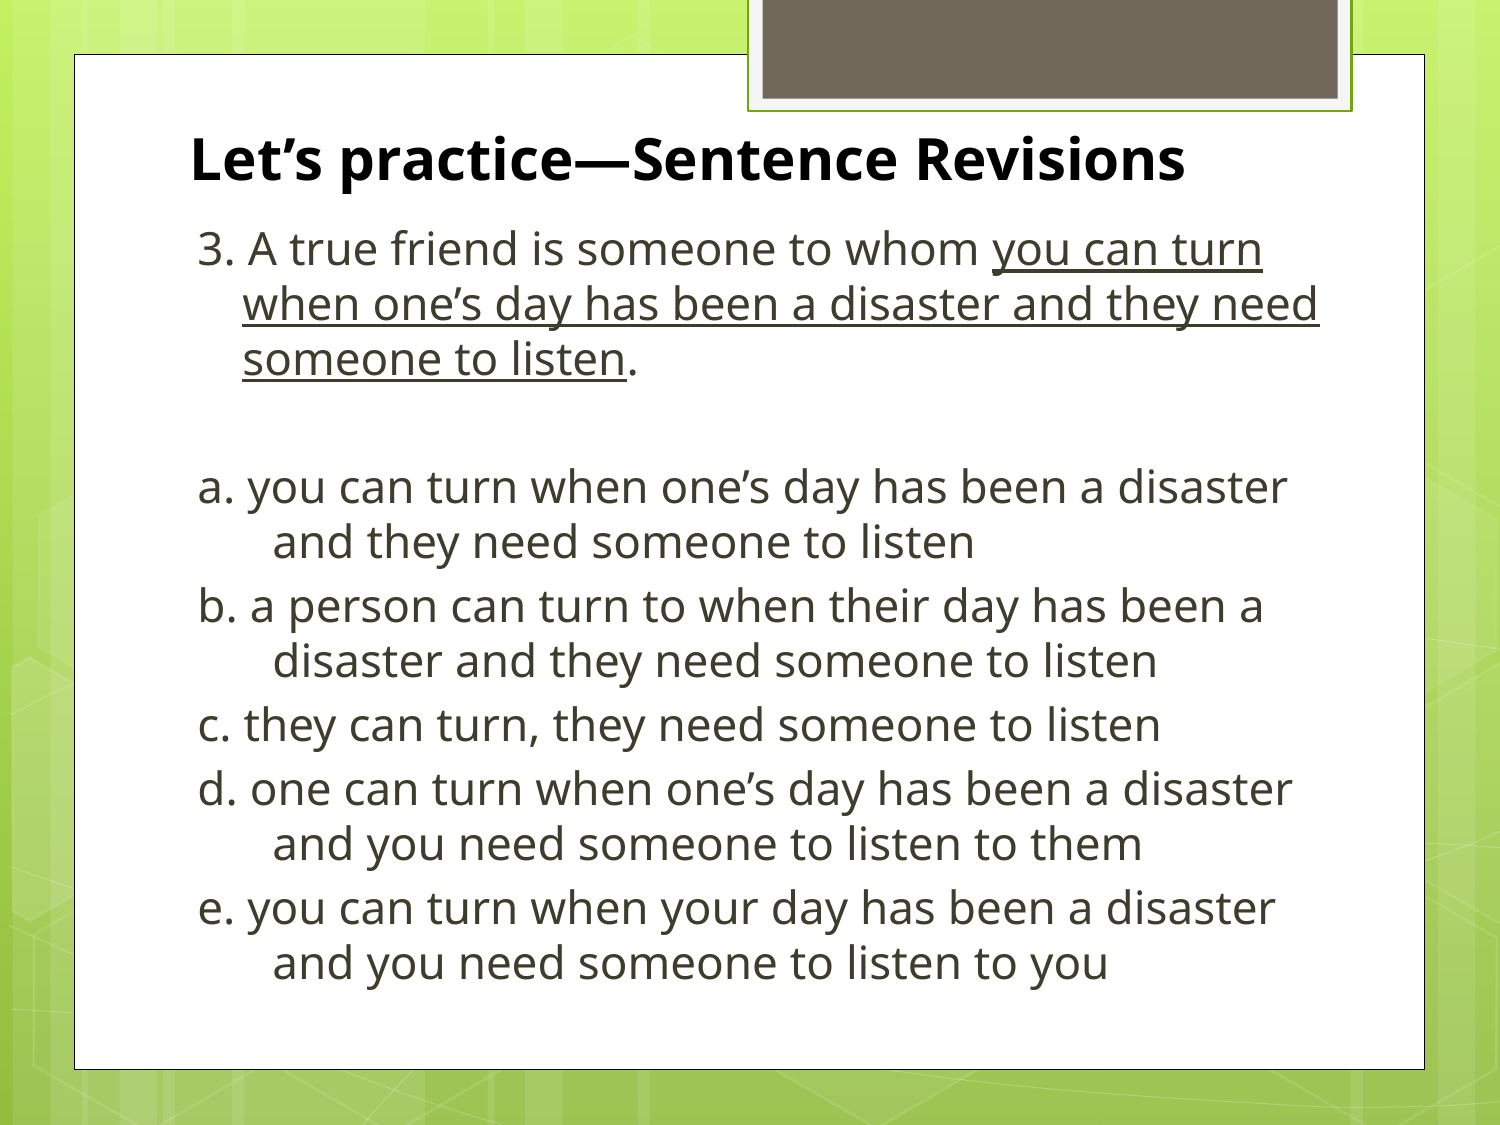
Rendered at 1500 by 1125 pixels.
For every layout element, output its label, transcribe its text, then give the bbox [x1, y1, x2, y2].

list 3. A true friend is someone to whom you can turn when one’s day has been a disaster and they need someone to listen. a. you can turn when one’s day has been a disaster and they need someone to listen b. a person can turn to when their day has been a disaster and they need someone to listen c. they can turn, they need someone to listen d. one can turn when one’s day has been a disaster and you need someone to listen to them e. you can turn when your day has been a disaster and you need someone to listen to you [171, 212, 1363, 1038]
title Let’s practice—Sentence Revisions [174, 112, 1328, 200]
